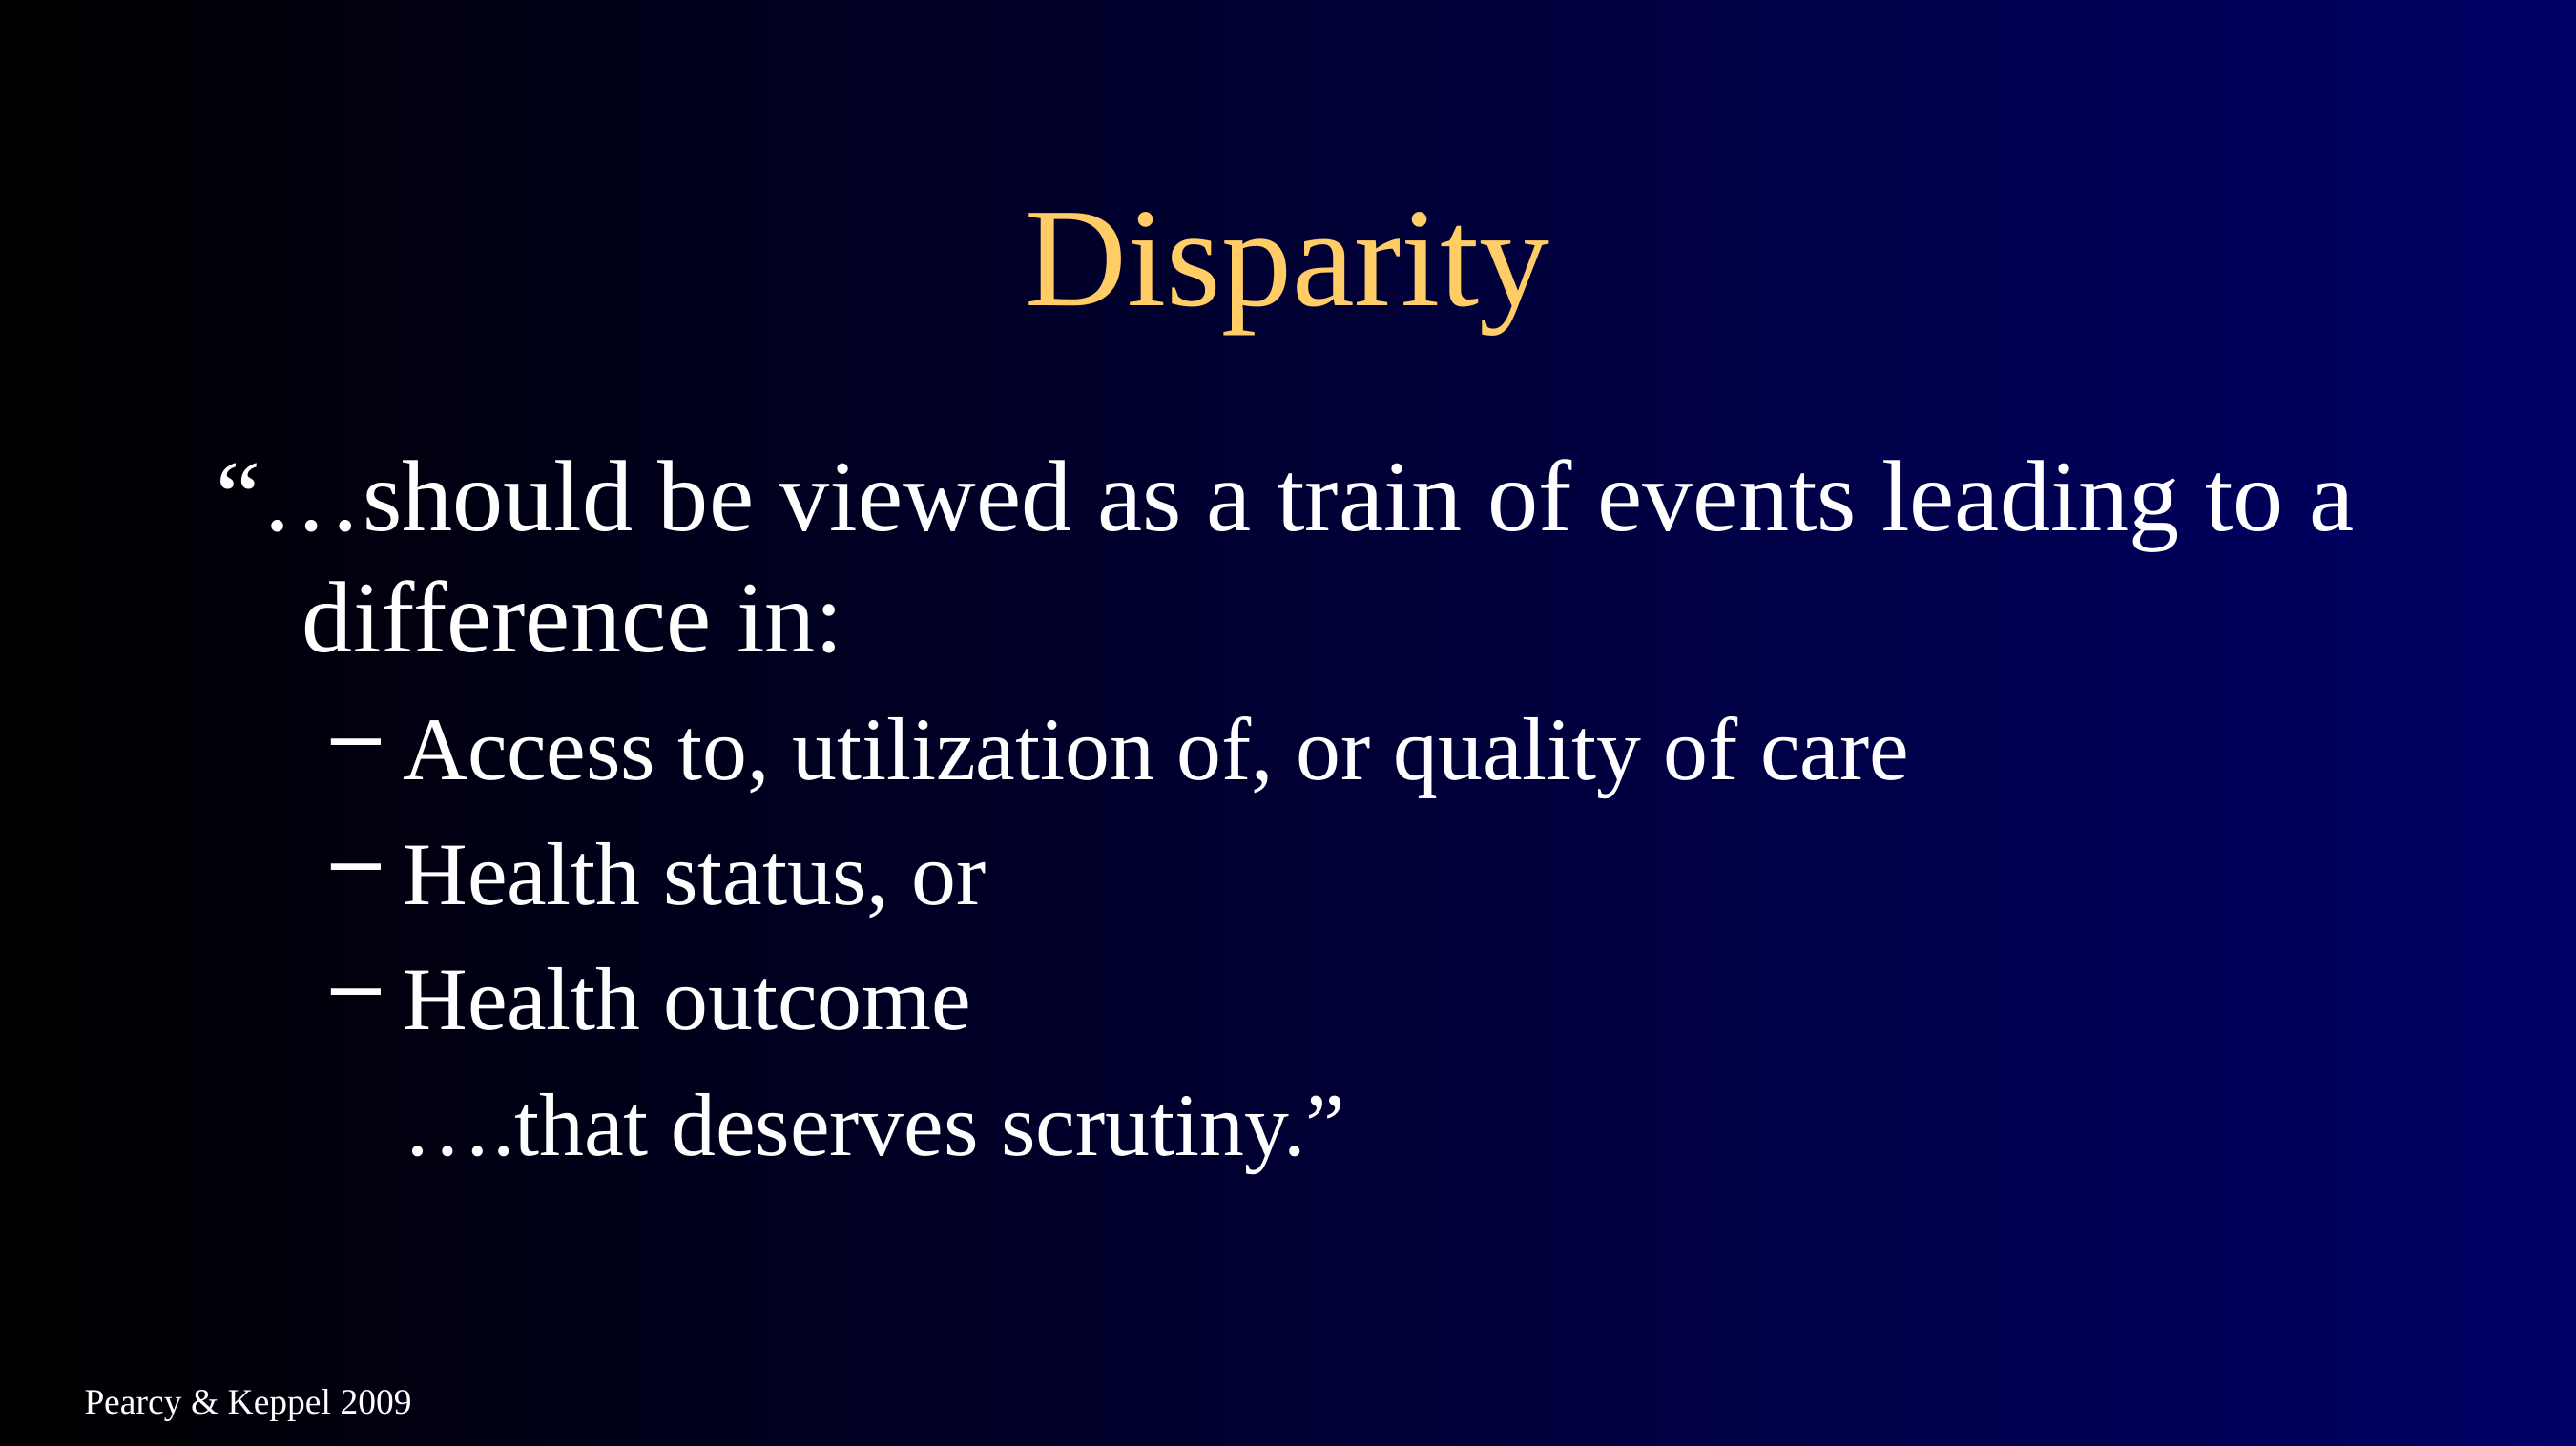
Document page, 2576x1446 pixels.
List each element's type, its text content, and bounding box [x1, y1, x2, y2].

text_box Pearcy & Keppel 2009 [70, 1371, 436, 1428]
list “…should be viewed as a train of events leading to a difference in: Access to, utilization of, or quality of care Health status, or Health outcome ….that deserves scrutiny.” [193, 417, 2383, 1286]
title Disparity [193, 128, 2383, 370]
